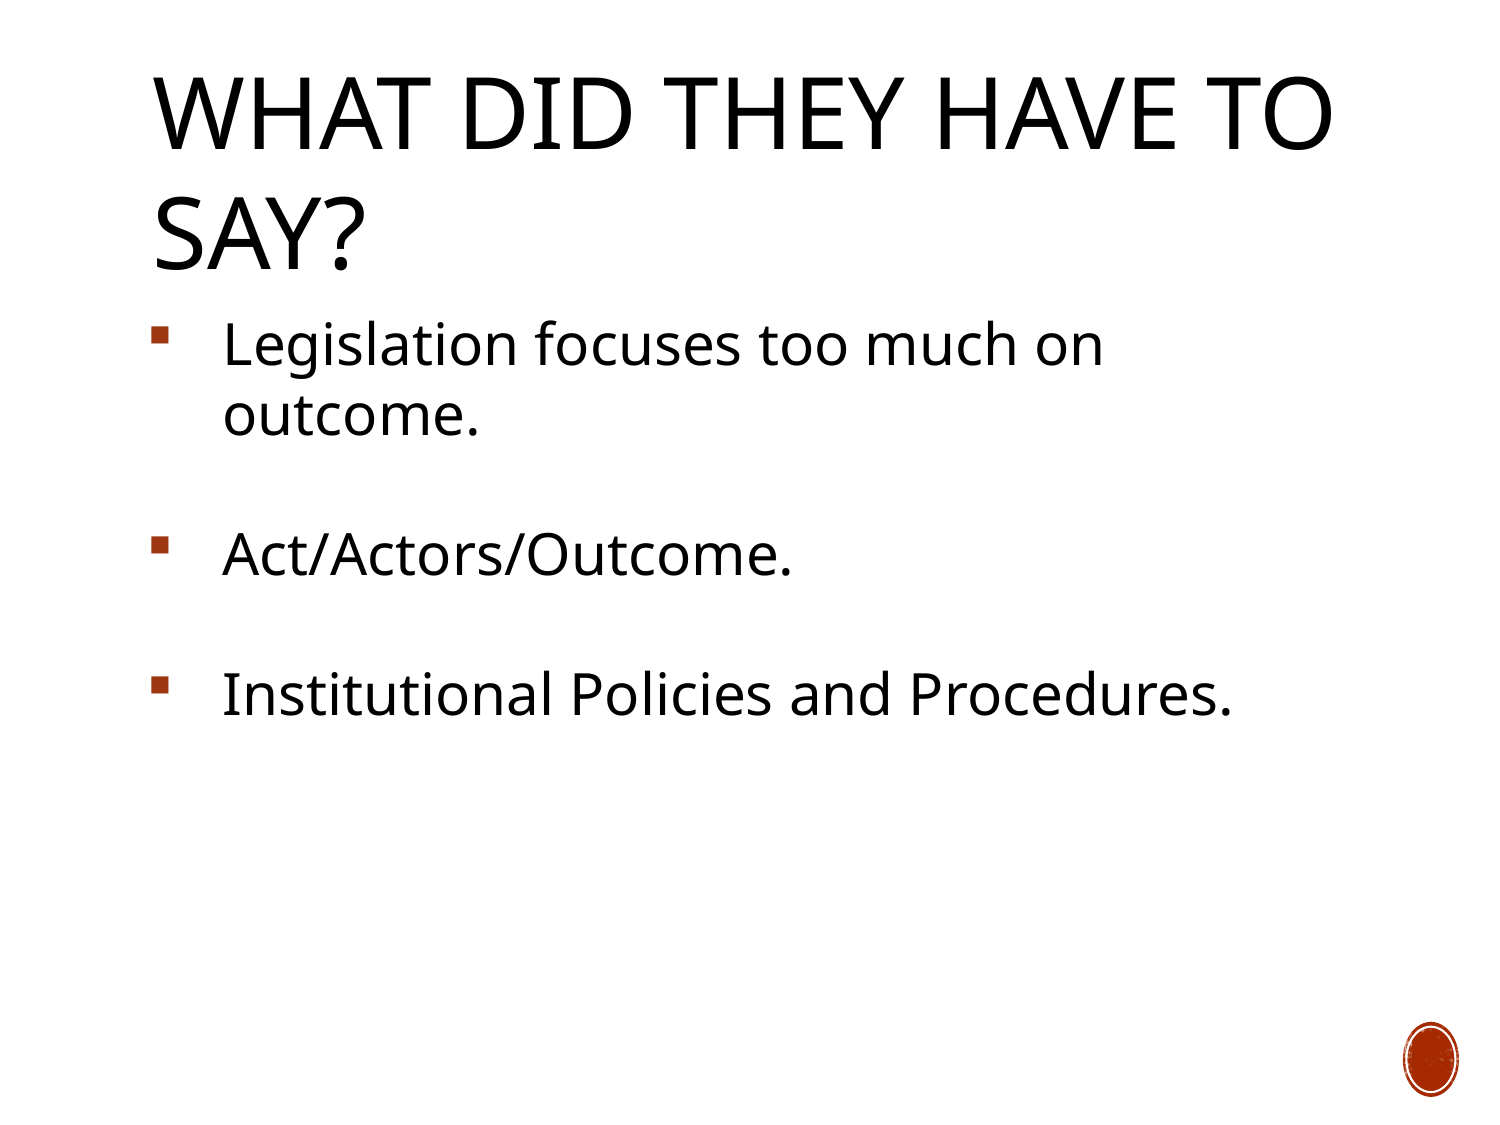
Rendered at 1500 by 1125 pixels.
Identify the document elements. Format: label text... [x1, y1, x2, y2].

title What did they have to say? [137, 37, 1375, 302]
list Legislation focuses too much on outcome. Act/Actors/Outcome. Institutional Policies and Procedures. [131, 299, 1370, 965]
